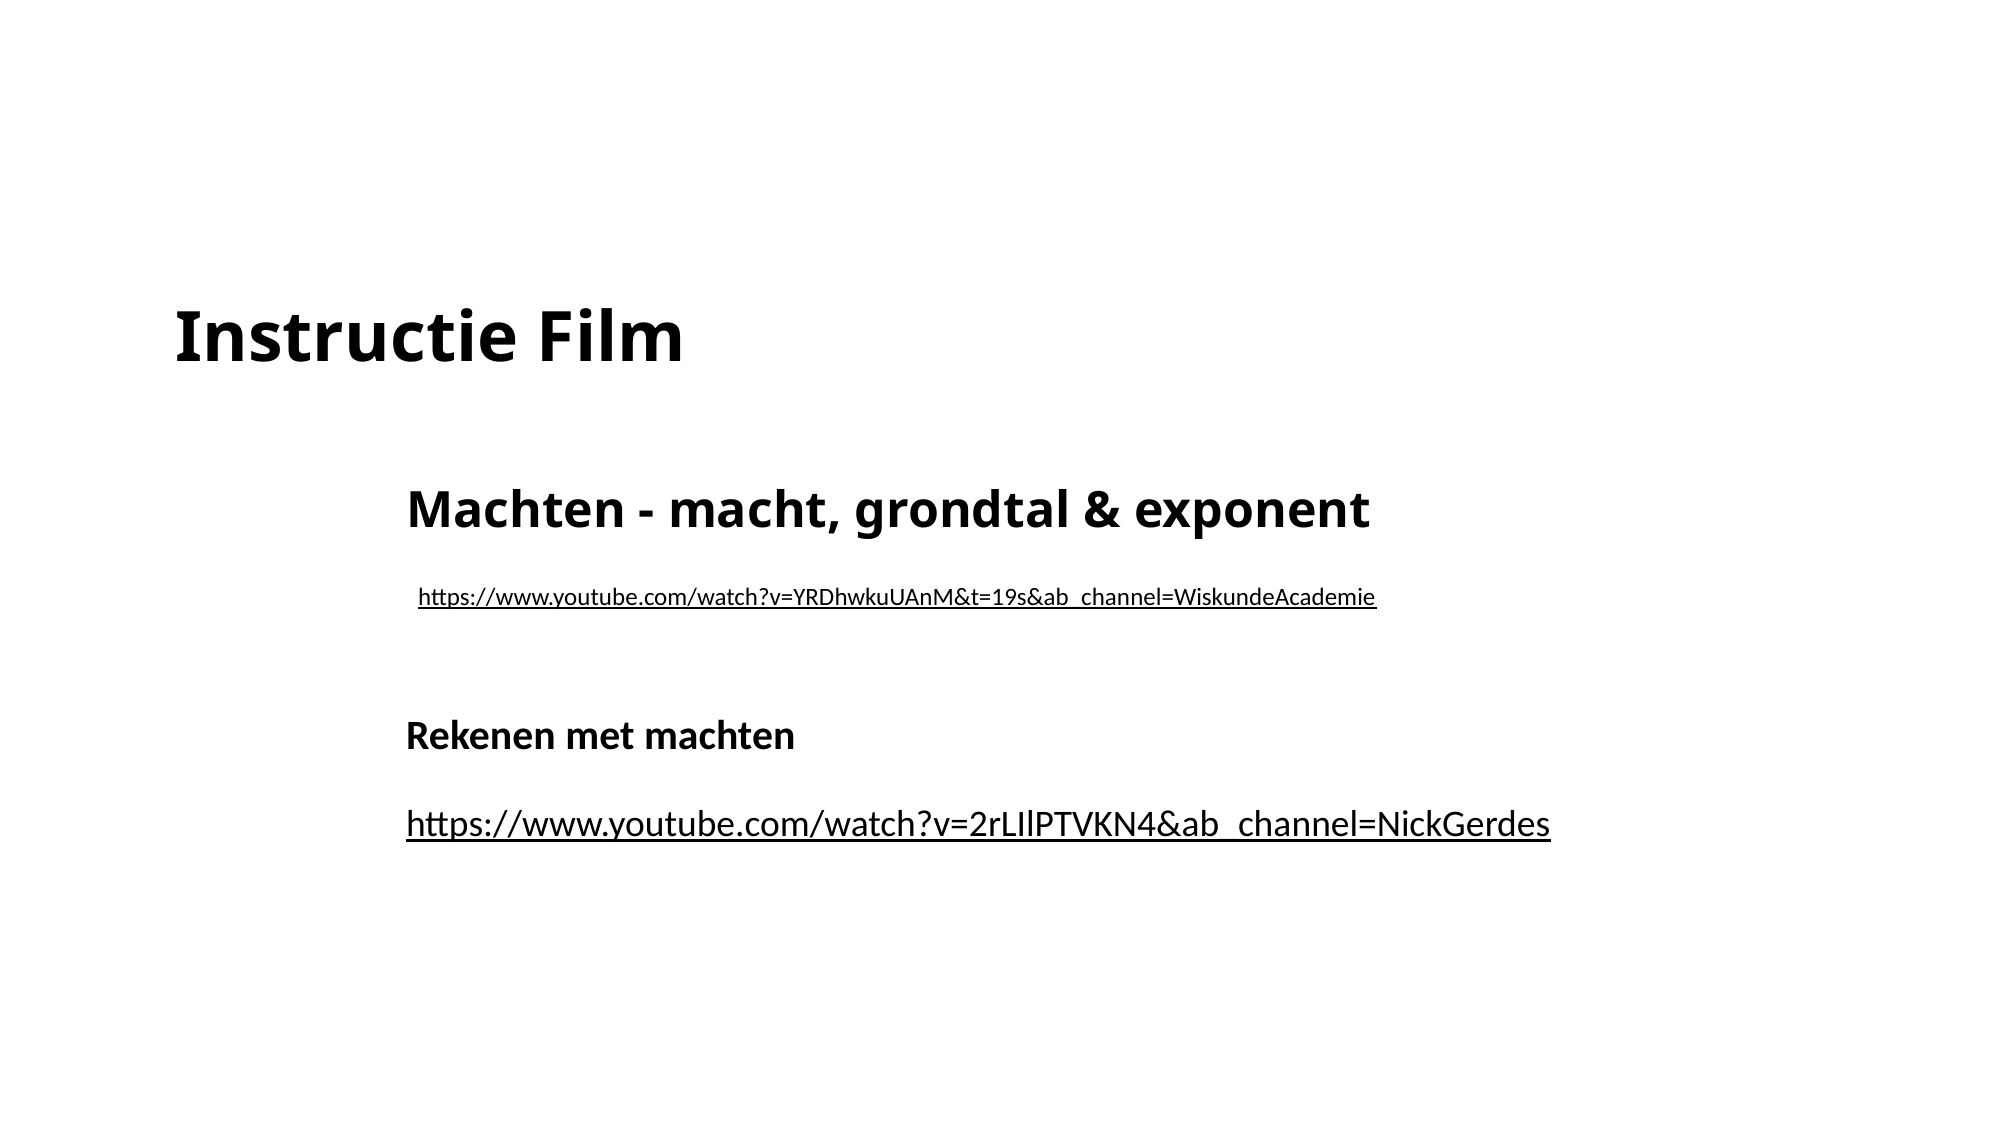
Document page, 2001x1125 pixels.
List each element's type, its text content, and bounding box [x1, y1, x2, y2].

text_box https://www.youtube.com/watch?v=YRDhwkuUAnM&t=19s&ab_channel=WiskundeAcademie [403, 573, 1421, 618]
text_box https://www.youtube.com/watch?v=2rLIlPTVKN4&ab_channel=NickGerdes [391, 791, 1775, 852]
list Instructie Film [158, 293, 722, 425]
text_box Machten - macht, grondtal & exponent [391, 470, 1392, 546]
text_box Rekenen met machten [391, 700, 1293, 766]
